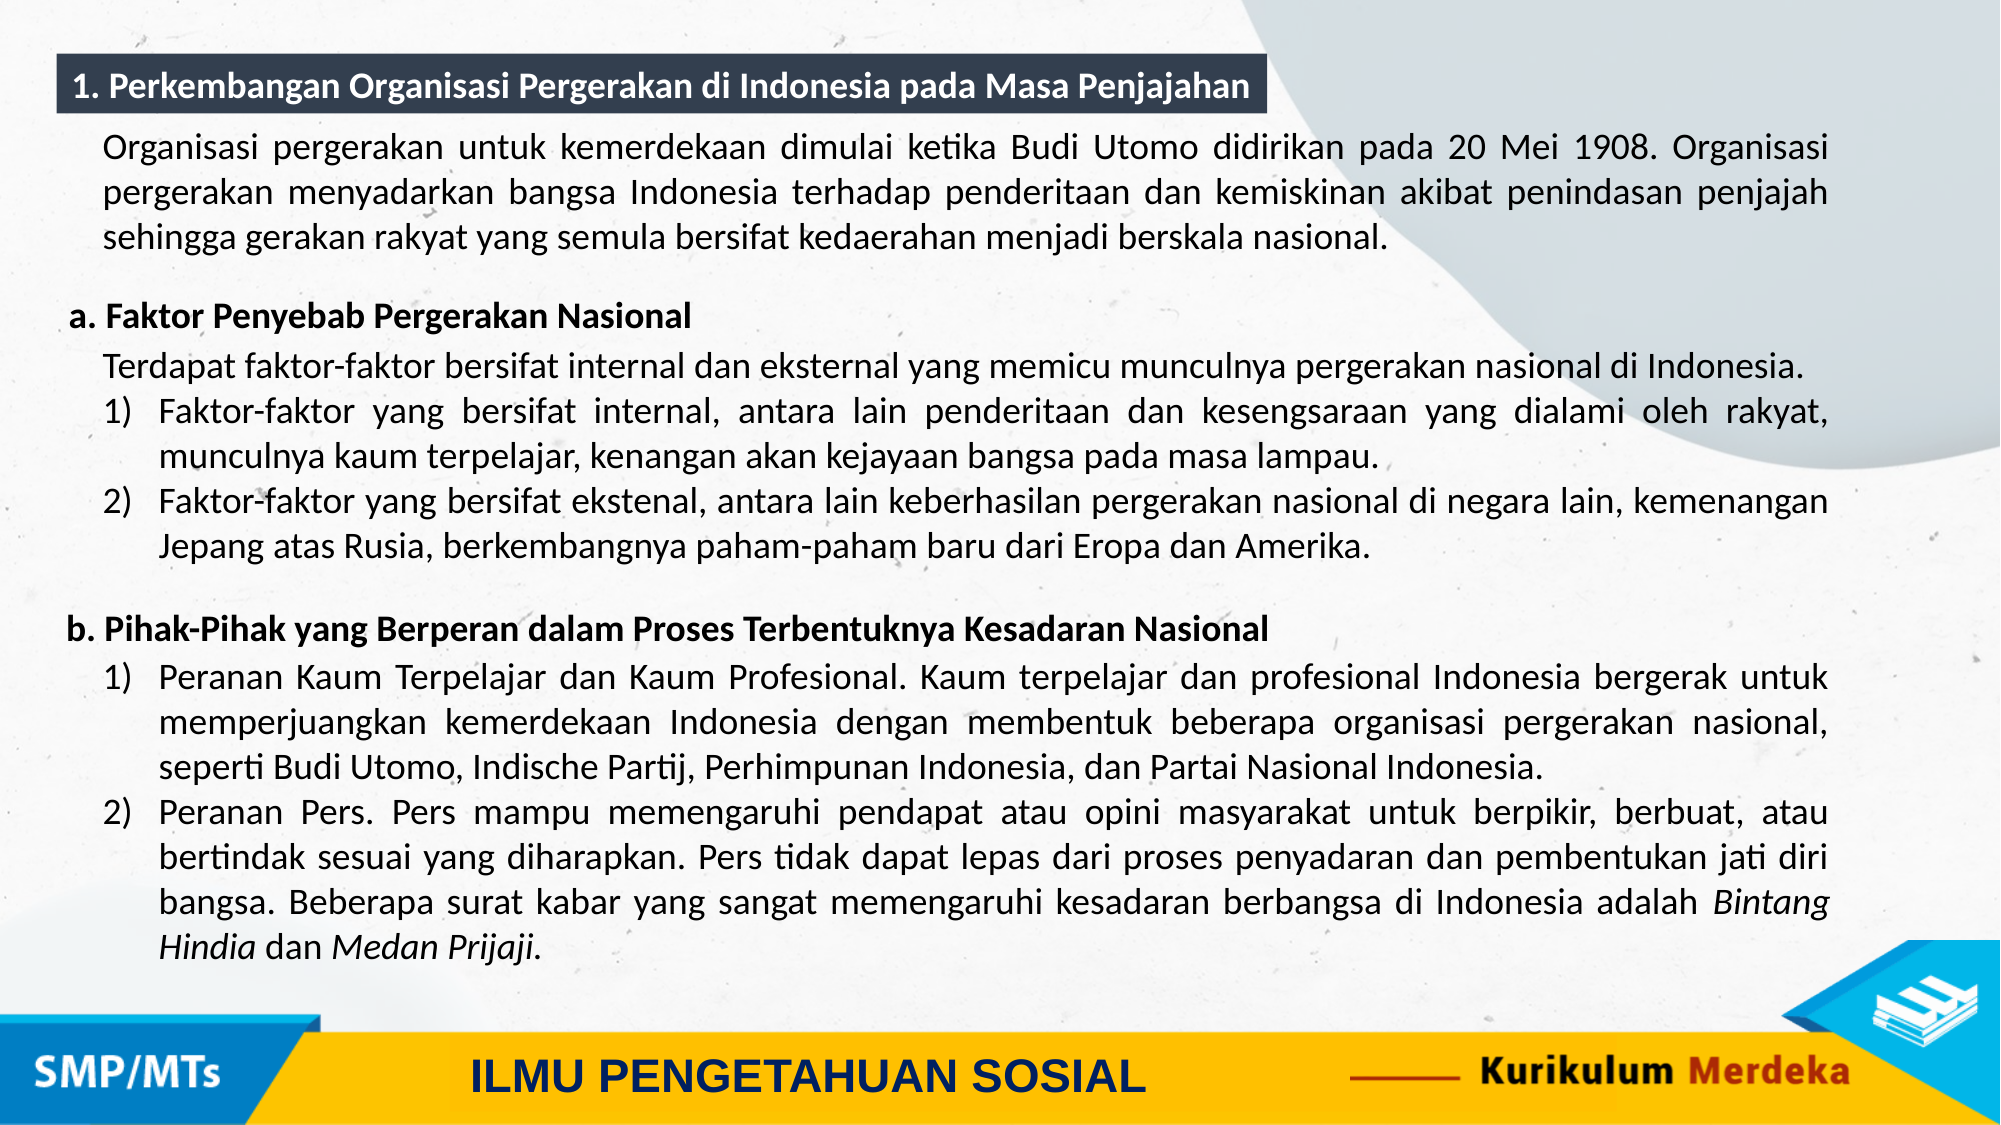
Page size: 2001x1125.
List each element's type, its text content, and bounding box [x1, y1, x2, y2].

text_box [0, 940, 2000, 1125]
text_box b. Pihak-Pihak yang Berperan dalam Proses Terbentuknya Kesadaran Nasional [51, 596, 1286, 657]
text_box 1. Perkembangan Organisasi Pergerakan di Indonesia pada Masa Penjajahan [56, 53, 1268, 114]
text_box Peranan Kaum Terpelajar dan Kaum Profesional. Kaum terpelajar dan profesional Indonesia bergerak untuk memperjuangkan kemerdekaan Indonesia dengan membentuk beberapa organisasi pergerakan nasional, seperti Budi Utomo, Indische Partij, Perhimpunan Indonesia, dan Partai Nasional Indonesia. Peranan Pers. Pers mampu memengaruhi pendapat atau opini masyarakat untuk berpikir, berbuat, atau bertindak sesuai yang diharapkan. Pers tidak dapat lepas dari proses penyadaran dan pembentukan jati diri bangsa. Beberapa surat kabar yang sangat memengaruhi kesadaran berbangsa di Indonesia adalah Bintang Hindia dan Medan Prijaji. [87, 644, 1846, 940]
text_box Terdapat faktor-faktor bersifat internal dan eksternal yang memicu munculnya pergerakan nasional di Indonesia. Faktor-faktor yang bersifat internal, antara lain penderitaan dan kesengsaraan yang dialami oleh rakyat, munculnya kaum terpelajar, kenangan akan kejayaan bangsa pada masa lampau. Faktor-faktor yang bersifat ekstenal, antara lain keberhasilan pergerakan nasional di negara lain, kemenangan Jepang atas Rusia, berkembangnya paham-paham baru dari Eropa dan Amerika. [87, 334, 1846, 574]
text_box a. Faktor Penyebab Pergerakan Nasional [53, 283, 708, 343]
text_box Organisasi pergerakan untuk kemerdekaan dimulai ketika Budi Utomo didirikan pada 20 Mei 1908. Organisasi pergerakan menyadarkan bangsa Indonesia terhadap penderitaan dan kemiskinan akibat penindasan penjajah sehingga gerakan rakyat yang semula bersifat kedaerahan menjadi berskala nasional. [87, 114, 1846, 264]
